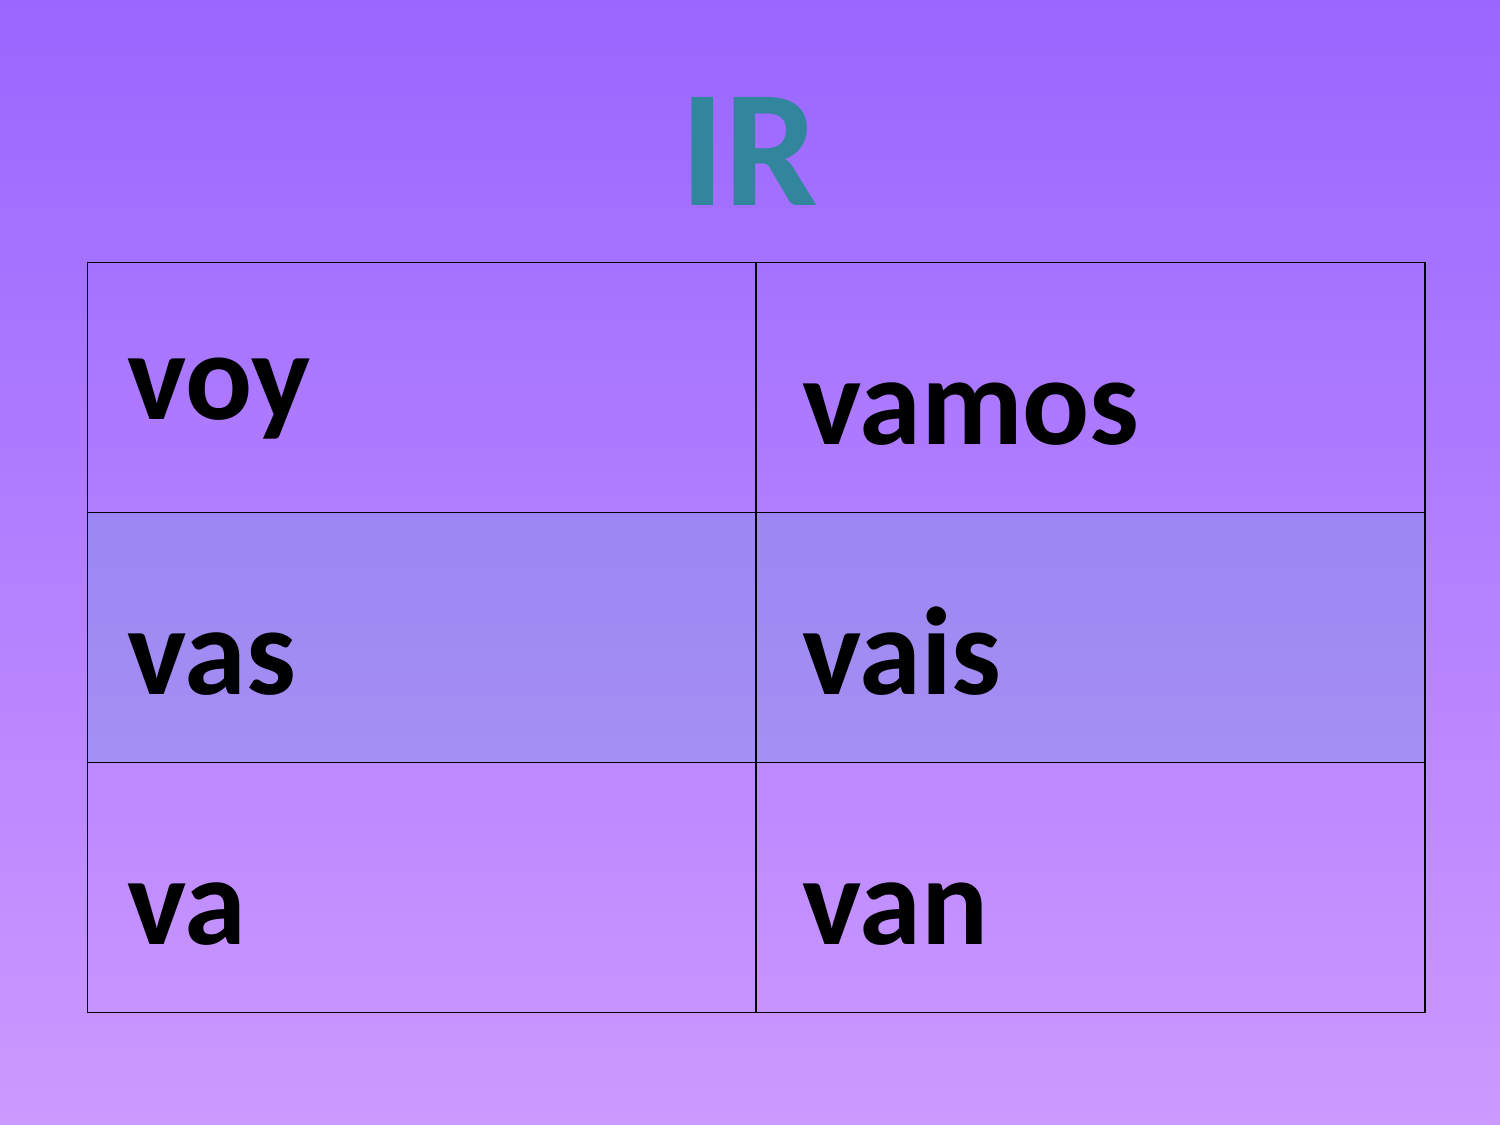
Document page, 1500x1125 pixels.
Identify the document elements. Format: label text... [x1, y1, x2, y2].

table_cell [88, 763, 755, 1012]
text_box van [787, 812, 1388, 978]
text_box vamos [787, 312, 1388, 478]
text_box vas [112, 562, 713, 728]
table_cell [88, 513, 755, 762]
table_header [88, 263, 755, 512]
table_header [757, 263, 1424, 512]
title IR [75, 45, 1425, 233]
table_cell [757, 513, 1424, 762]
text_box vais [787, 562, 1388, 728]
text_box voy [112, 287, 713, 453]
table_cell [757, 763, 1424, 1012]
text_box va [112, 812, 713, 978]
